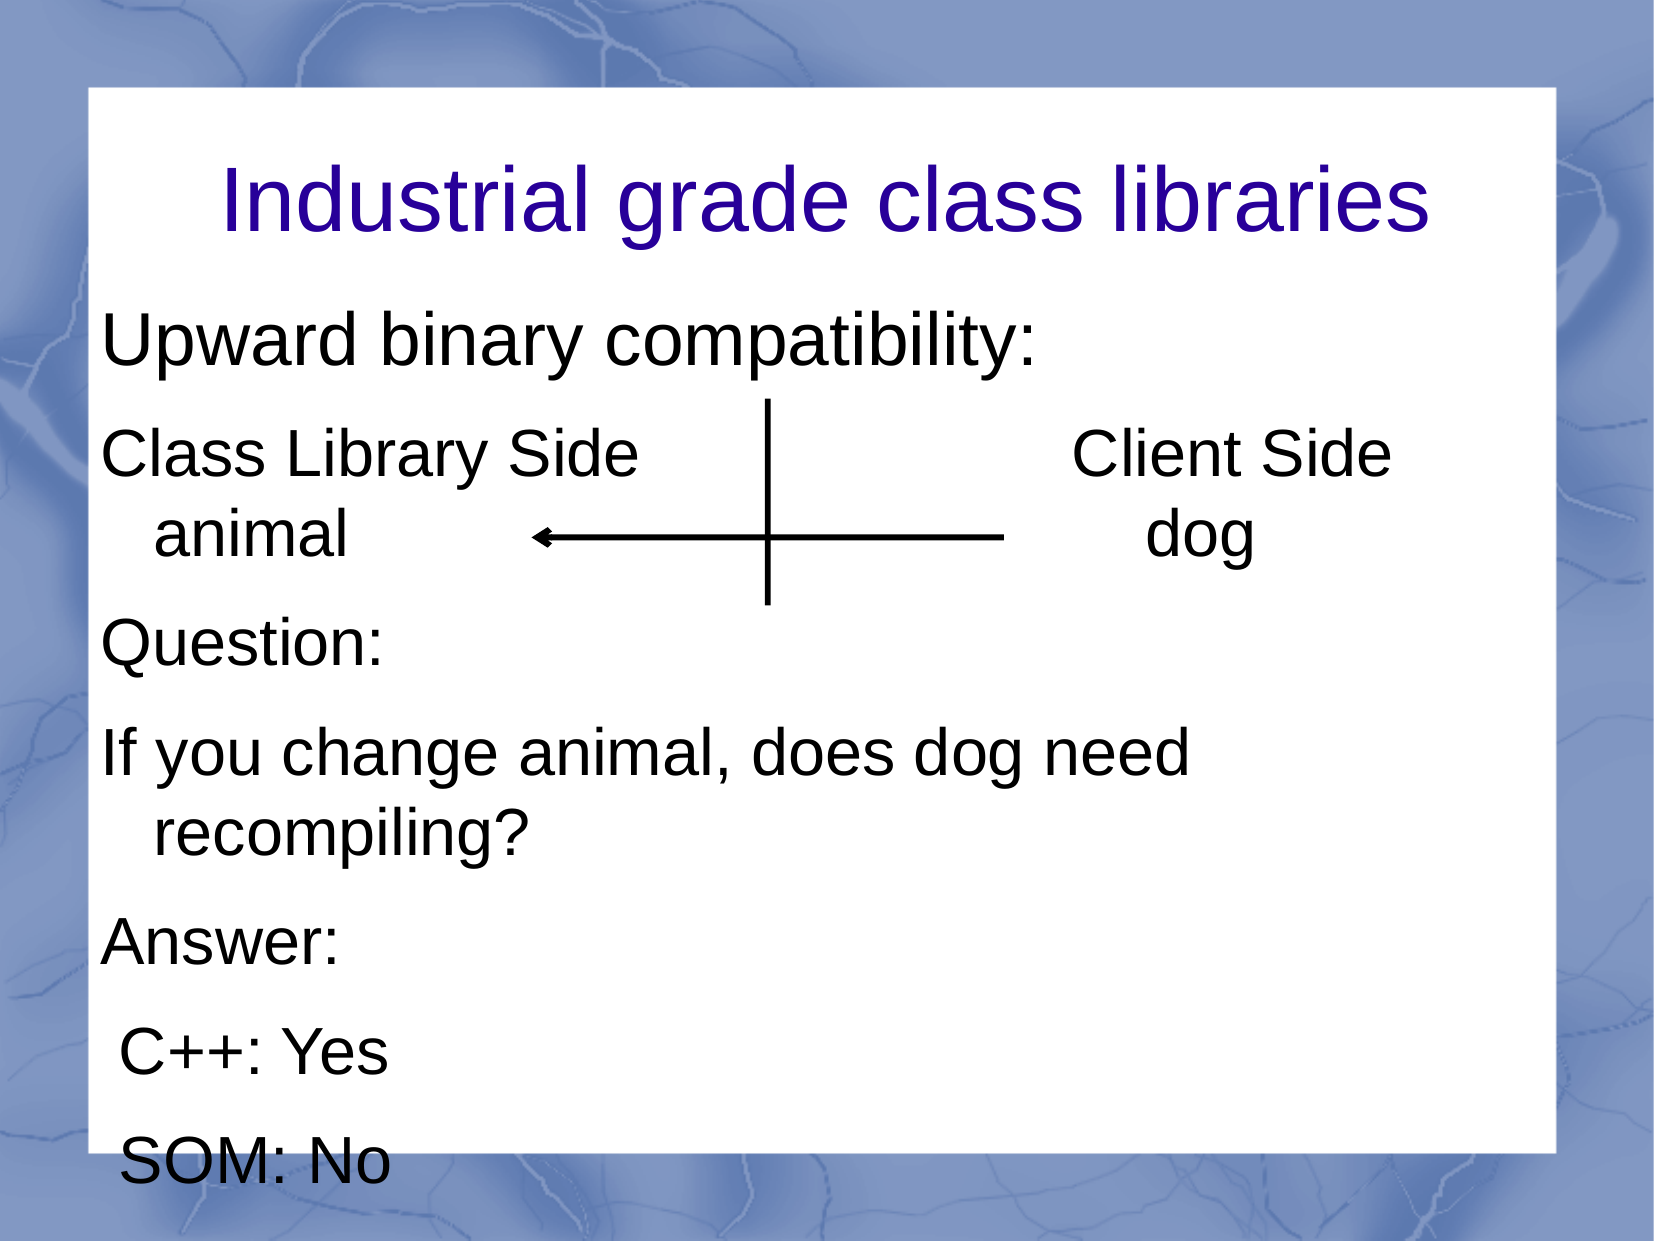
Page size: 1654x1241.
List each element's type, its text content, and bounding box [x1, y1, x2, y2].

text_box [531, 530, 1004, 545]
title Industrial grade class libraries [118, 90, 1536, 290]
picture [0, 0, 1654, 1241]
list Upward binary compatibility: Class Library Side Client Side animal dog Question: If you change animal, does dog need recompiling? Answer: C++: Yes SOM: No [82, 290, 1571, 1214]
